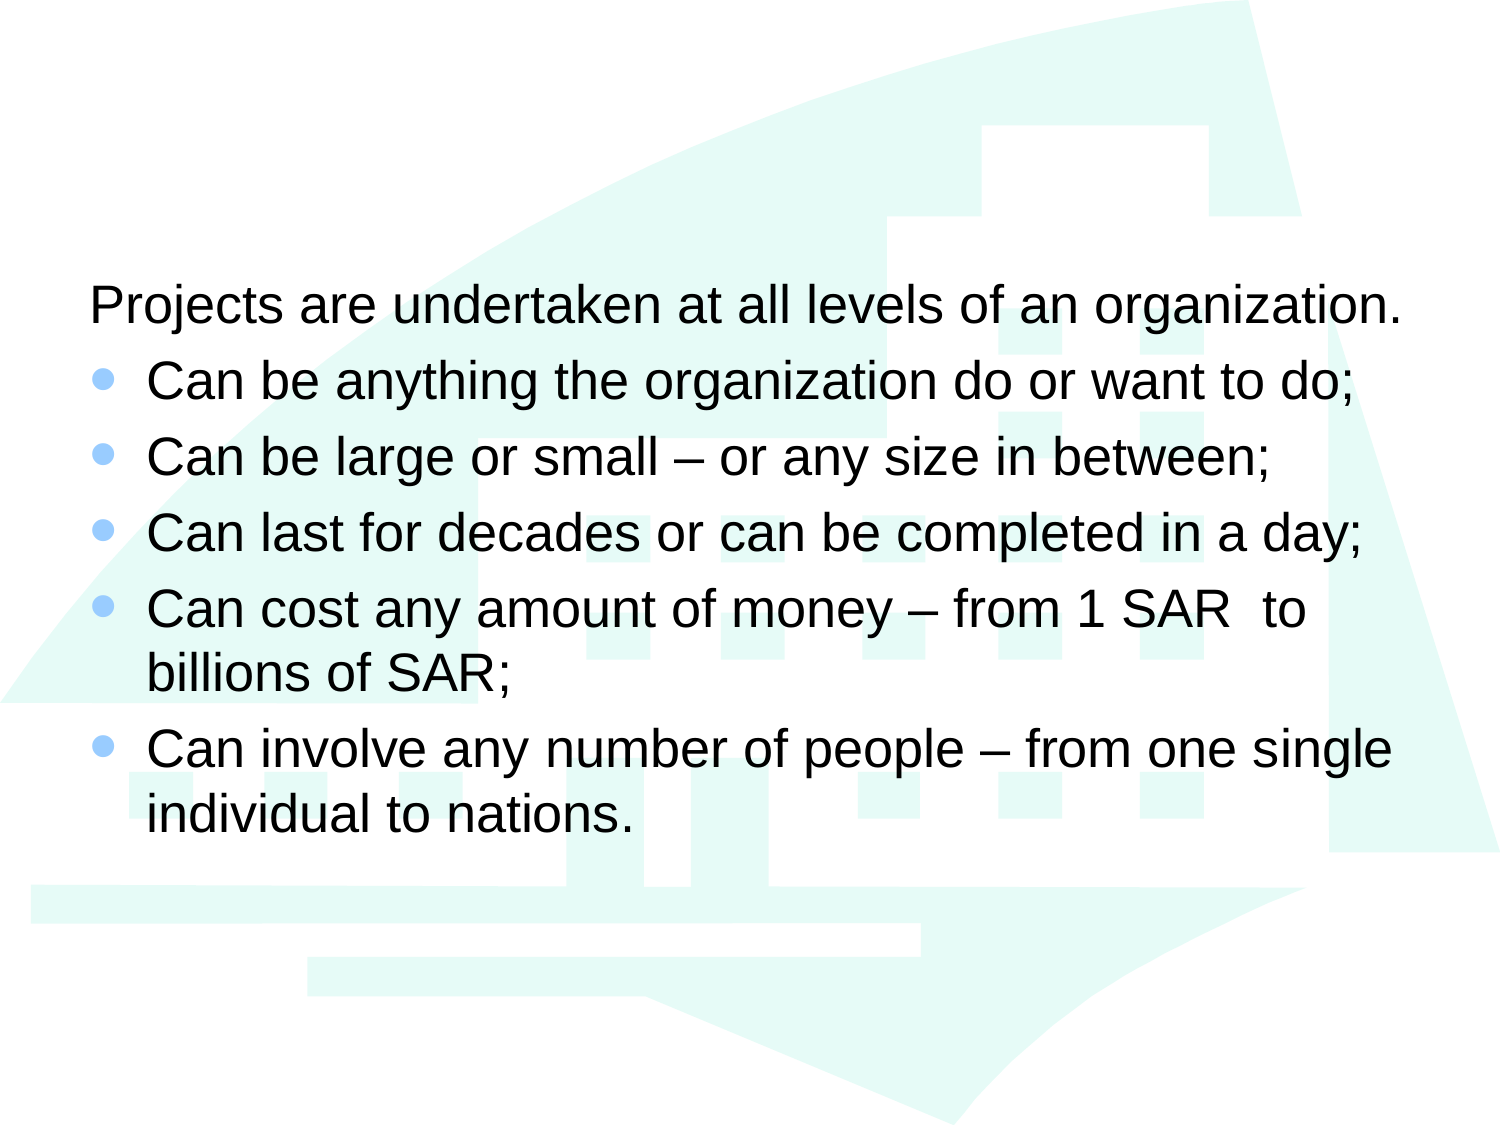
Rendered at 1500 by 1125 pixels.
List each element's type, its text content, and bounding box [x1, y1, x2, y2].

list Projects are undertaken at all levels of an organization. Can be anything the organization do or want to do; Can be large or small – or any size in between; Can last for decades or can be completed in a day; Can cost any amount of money – from 1 SAR to billions of SAR; Can involve any number of people – from one single individual to nations. [75, 262, 1447, 1005]
